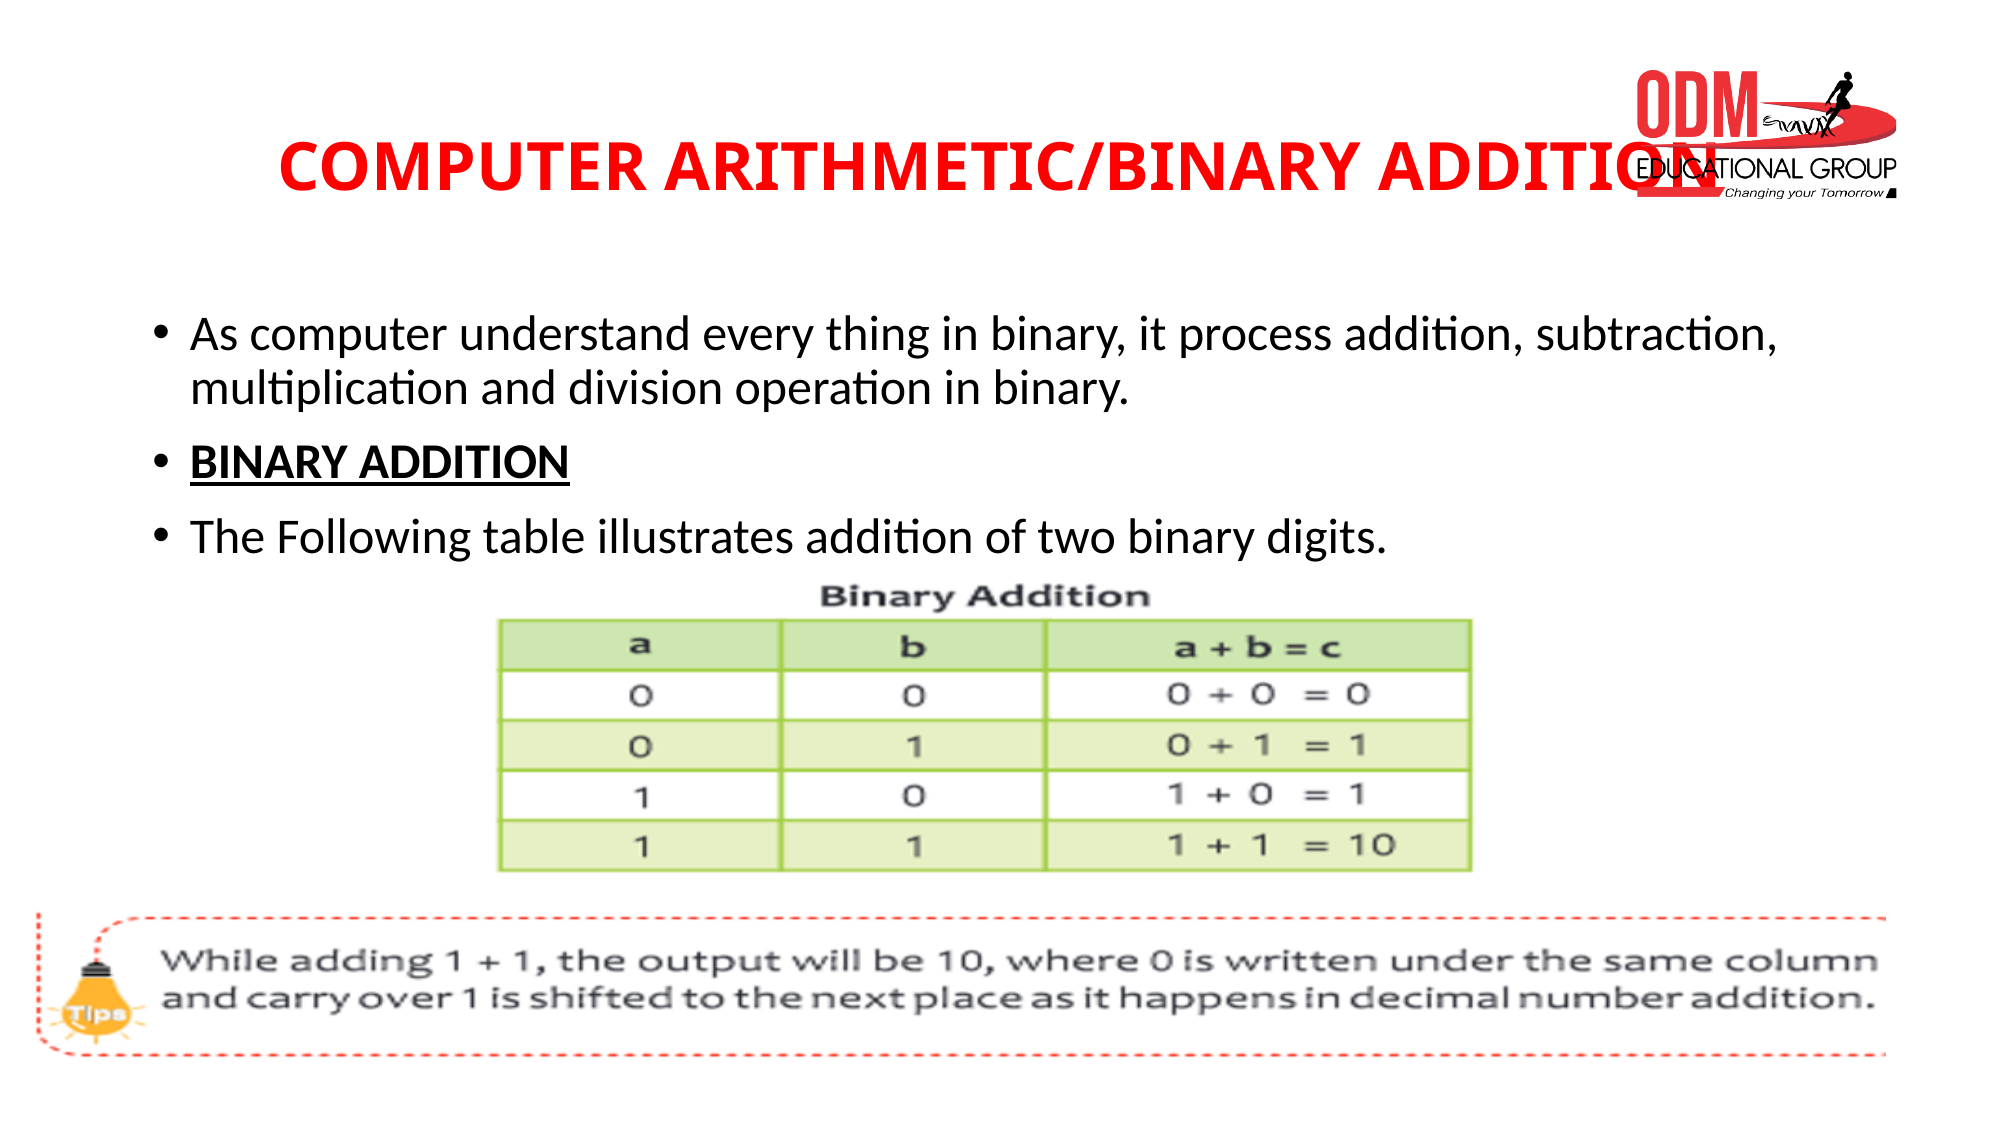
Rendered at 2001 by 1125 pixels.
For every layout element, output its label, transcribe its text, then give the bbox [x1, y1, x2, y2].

title COMPUTER ARITHMETIC/BINARY ADDITION [137, 59, 1863, 278]
text_box [1637, 70, 1897, 199]
picture [31, 577, 1886, 1066]
list As computer understand every thing in binary, it process addition, subtraction, multiplication and division operation in binary. BINARY ADDITION The Following table illustrates addition of two binary digits. [137, 299, 1863, 577]
